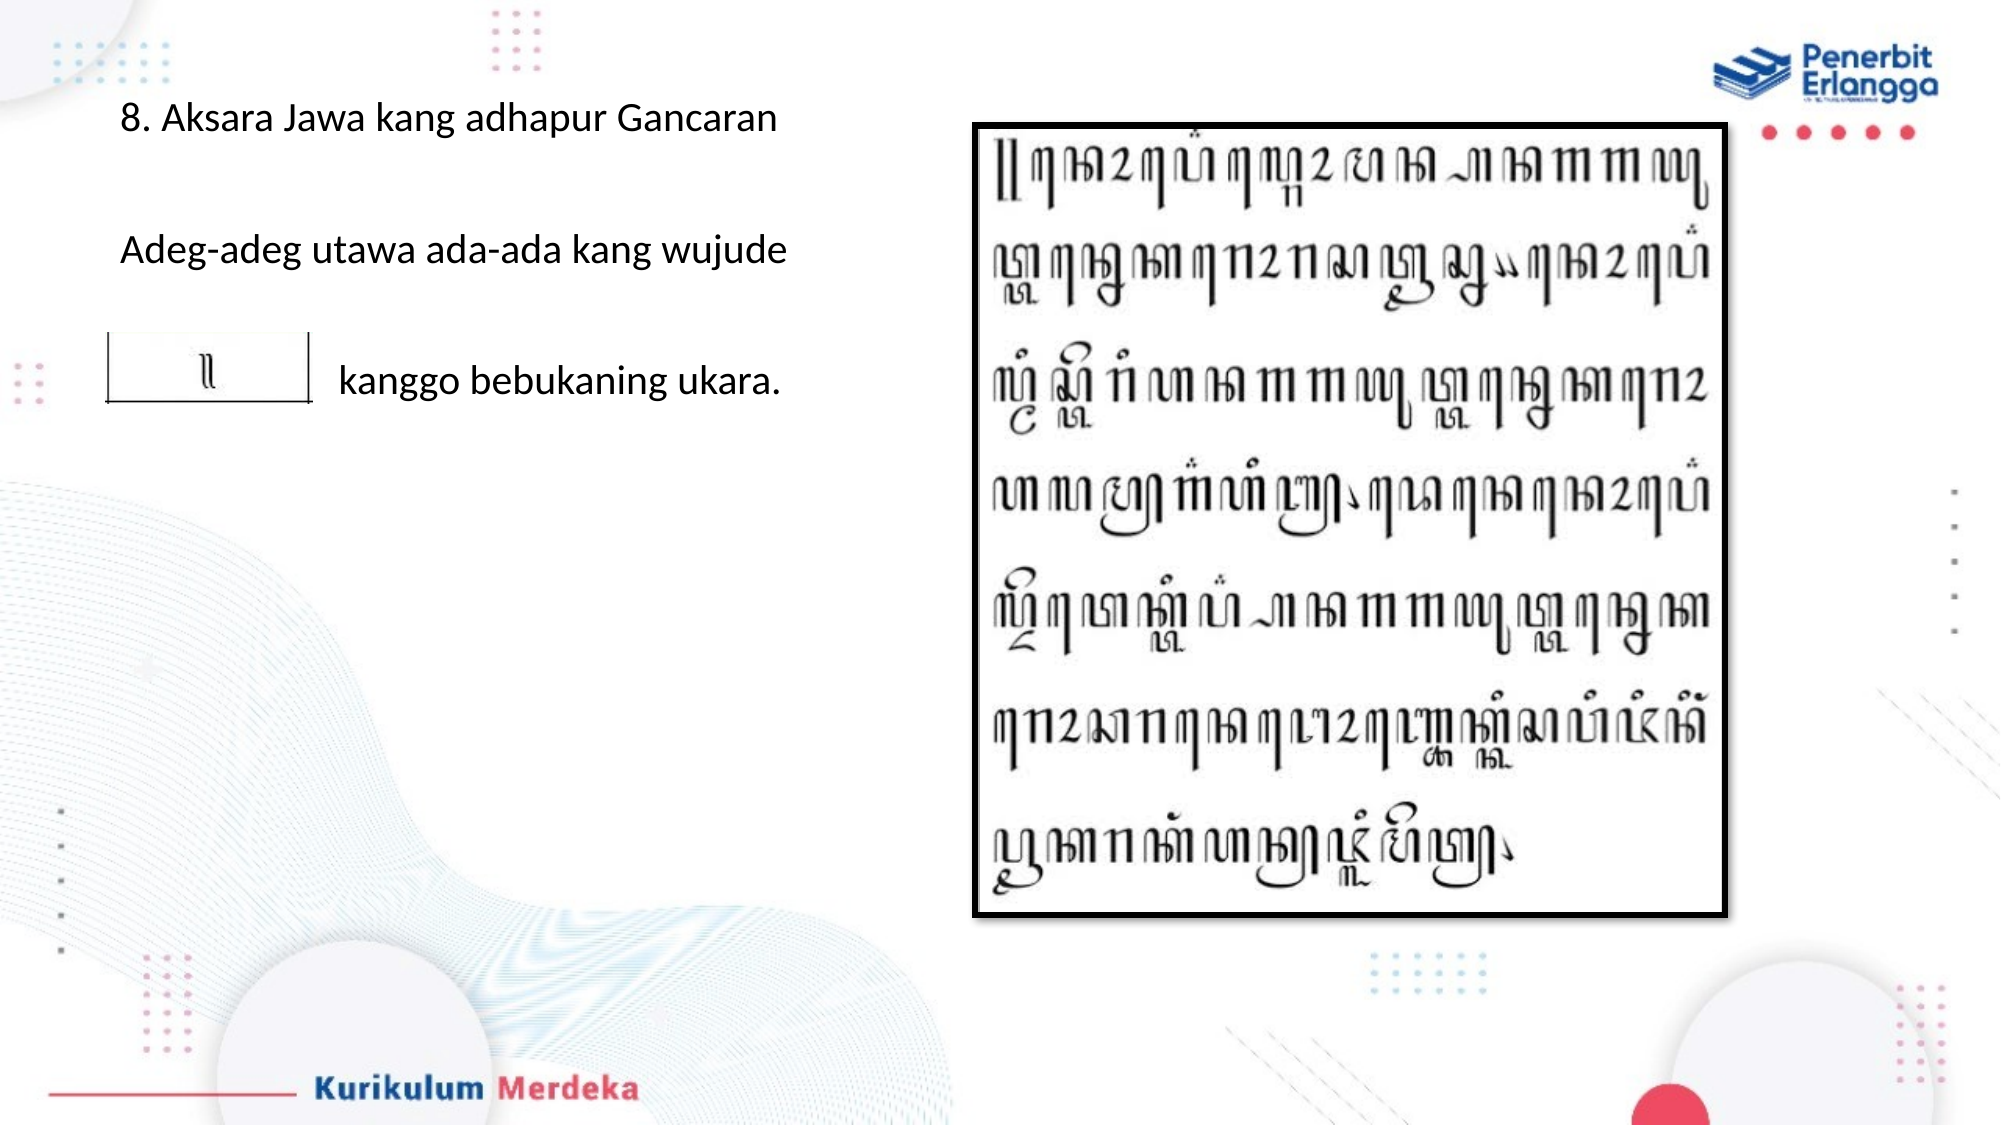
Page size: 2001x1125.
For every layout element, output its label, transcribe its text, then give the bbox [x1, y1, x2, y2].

picture [0, 0, 2001, 1125]
list 8. Aksara Jawa kang adhapur Gancaran Adeg-adeg utawa ada-ada kang wujude kanggo bebukaning ukara. [105, 87, 1831, 1050]
